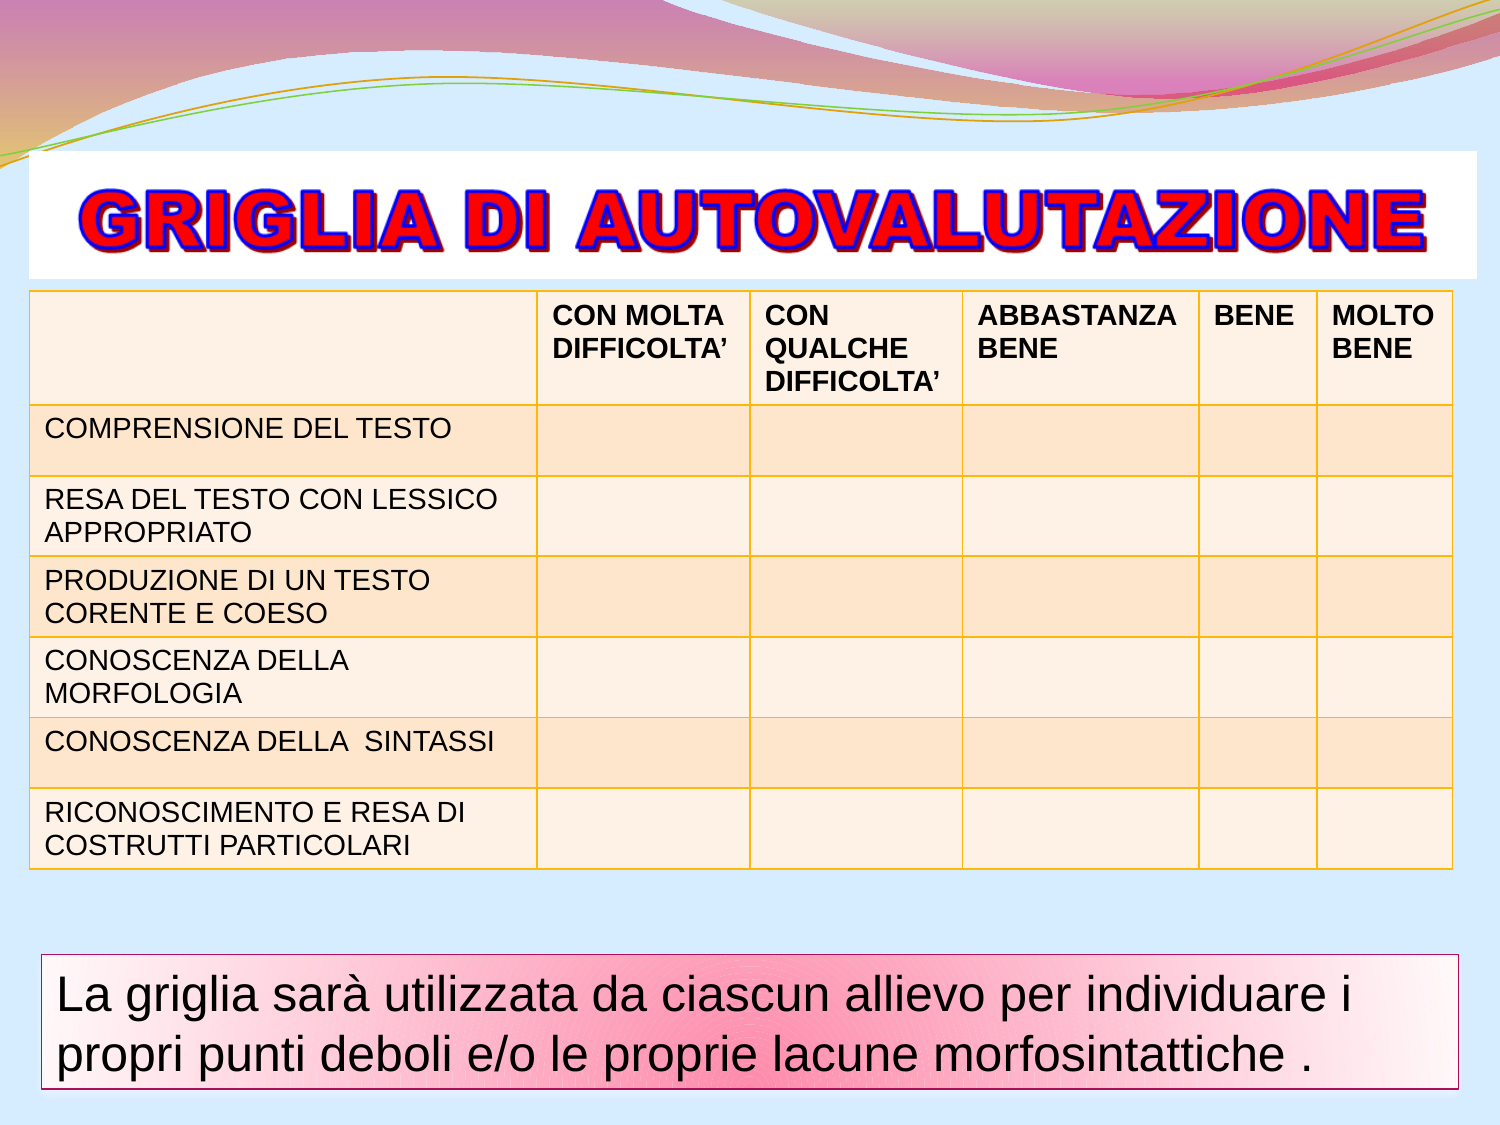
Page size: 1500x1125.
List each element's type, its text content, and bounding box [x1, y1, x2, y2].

table_cell [963, 406, 1198, 475]
table_cell [538, 789, 749, 868]
table_header [30, 292, 536, 404]
table_cell [751, 789, 962, 868]
table_cell [1200, 789, 1316, 868]
table_cell COMPRENSIONE DEL TESTO [30, 406, 536, 475]
table_header MOLTO BENE [1318, 293, 1452, 404]
table_cell [963, 718, 1198, 787]
table_cell RICONOSCIMENTO E RESA DI COSTRUTTI PARTICOLARI [30, 789, 536, 868]
table_cell [751, 718, 962, 787]
table_cell RESA DEL TESTO CON LESSICO APPROPRIATO [30, 477, 536, 555]
table_cell [751, 477, 962, 555]
table_cell [1318, 638, 1452, 717]
table_cell [751, 638, 962, 717]
table_cell [751, 406, 962, 475]
table_cell [1200, 718, 1316, 787]
table_cell [963, 789, 1198, 868]
table_header CON MOLTA DIFFICOLTA’ [538, 293, 749, 404]
picture [29, 151, 1477, 280]
text_box La griglia sarà utilizzata da ciascun allievo per individuare i propri punti deboli e/o le proprie lacune morfosintattiche . [41, 954, 1459, 1090]
table_cell [1200, 477, 1316, 555]
table_header CON QUALCHE DIFFICOLTA’ [751, 293, 962, 404]
table_header ABBASTANZA BENE [963, 293, 1198, 404]
table_cell [538, 406, 749, 475]
table_cell [963, 477, 1198, 555]
table_cell [1318, 557, 1452, 636]
table_cell [1318, 477, 1452, 555]
table_cell [1200, 406, 1316, 475]
table_cell [751, 557, 962, 636]
table_cell [963, 557, 1198, 636]
table_cell [1318, 789, 1452, 868]
table_cell PRODUZIONE DI UN TESTO CORENTE E COESO [30, 557, 536, 636]
table_cell [1200, 638, 1316, 717]
table_cell [538, 557, 749, 636]
table_cell [963, 638, 1198, 717]
table_cell [1318, 718, 1452, 787]
table_cell CONOSCENZA DELLA SINTASSI [30, 718, 536, 787]
table_cell [538, 477, 749, 555]
table_cell [1318, 406, 1452, 475]
table_header BENE [1200, 293, 1316, 404]
table_cell [1200, 557, 1316, 636]
table_cell CONOSCENZA DELLA MORFOLOGIA [30, 638, 536, 717]
table_cell [538, 718, 749, 787]
table_cell [538, 638, 749, 717]
